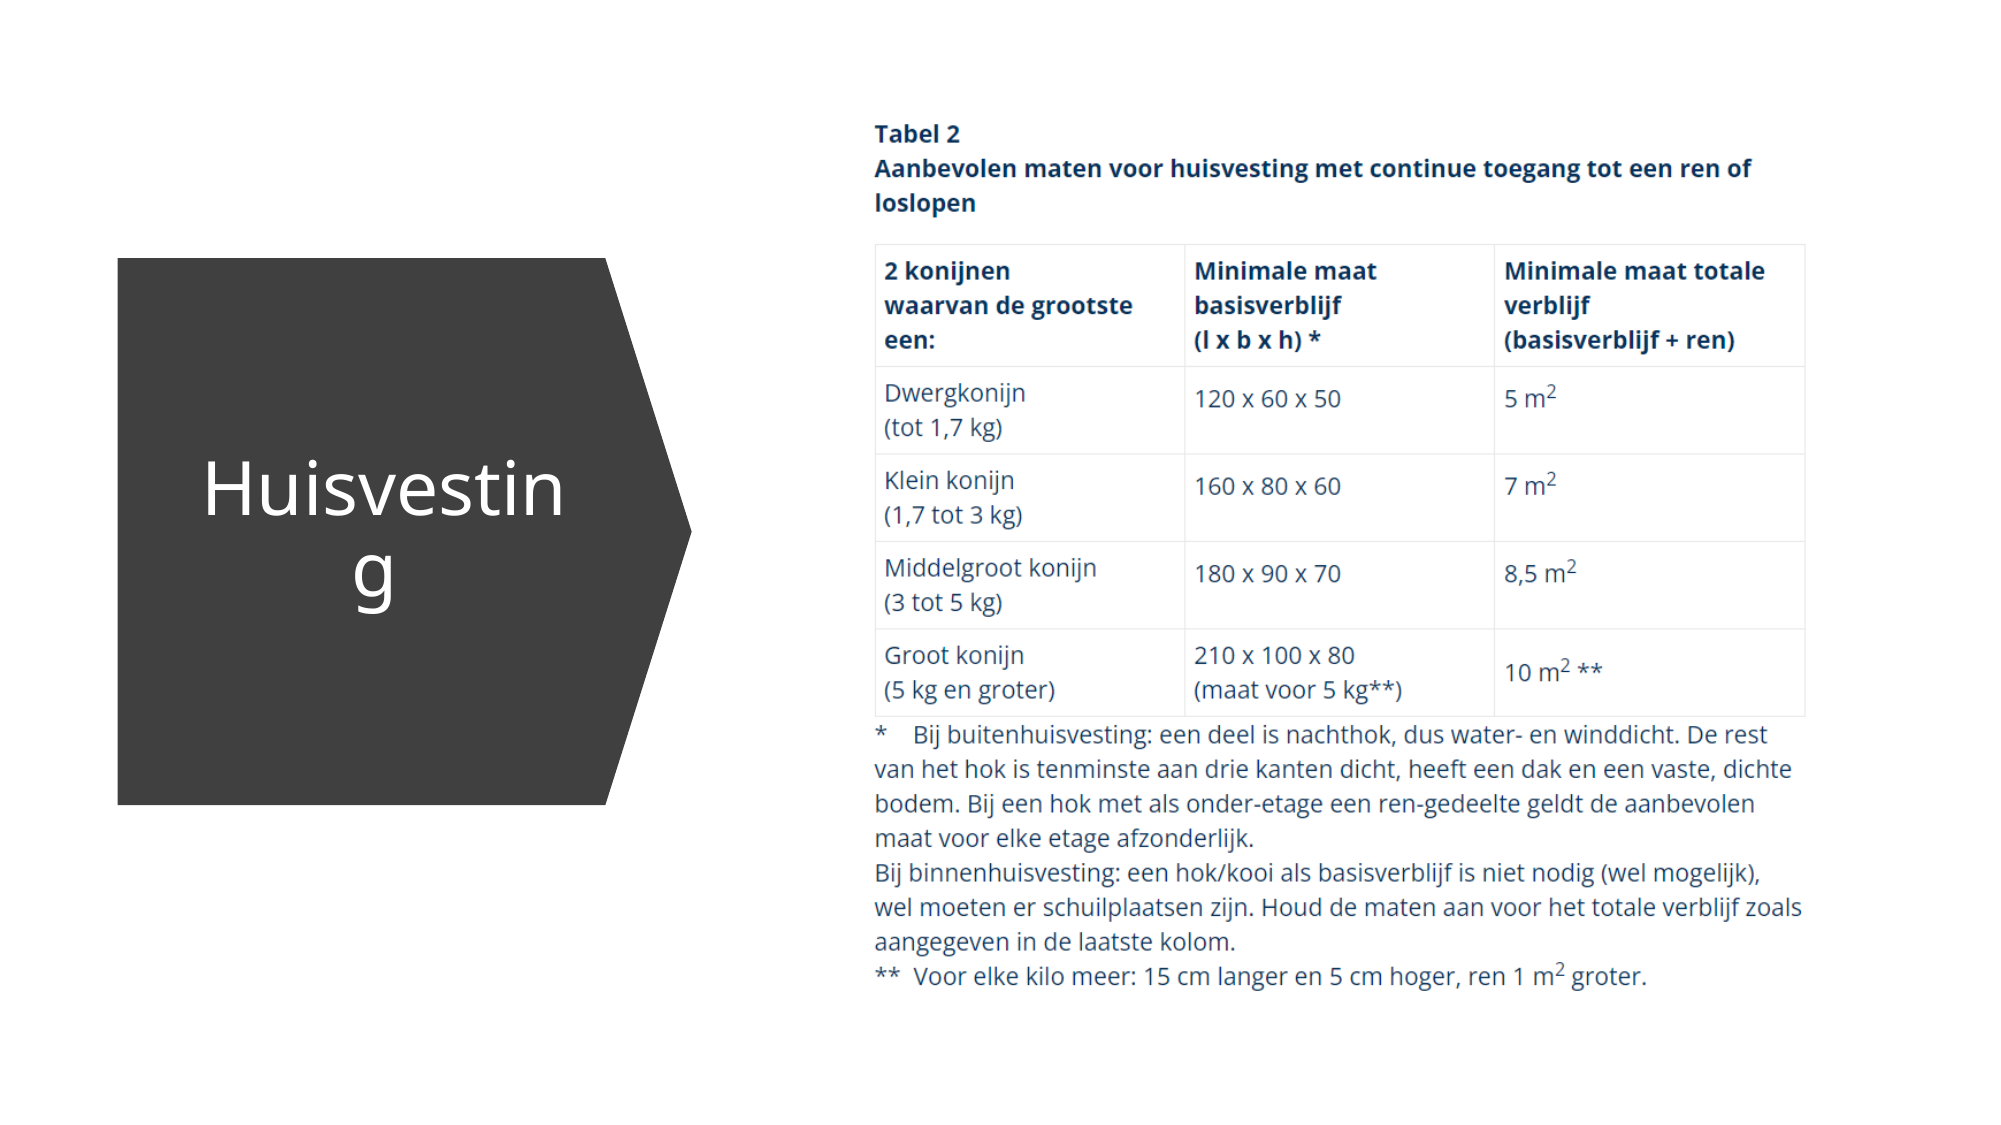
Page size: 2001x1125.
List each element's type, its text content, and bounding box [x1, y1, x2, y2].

text_box [116, 257, 693, 807]
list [835, 105, 1845, 1020]
title Huisvesting [168, 322, 601, 741]
